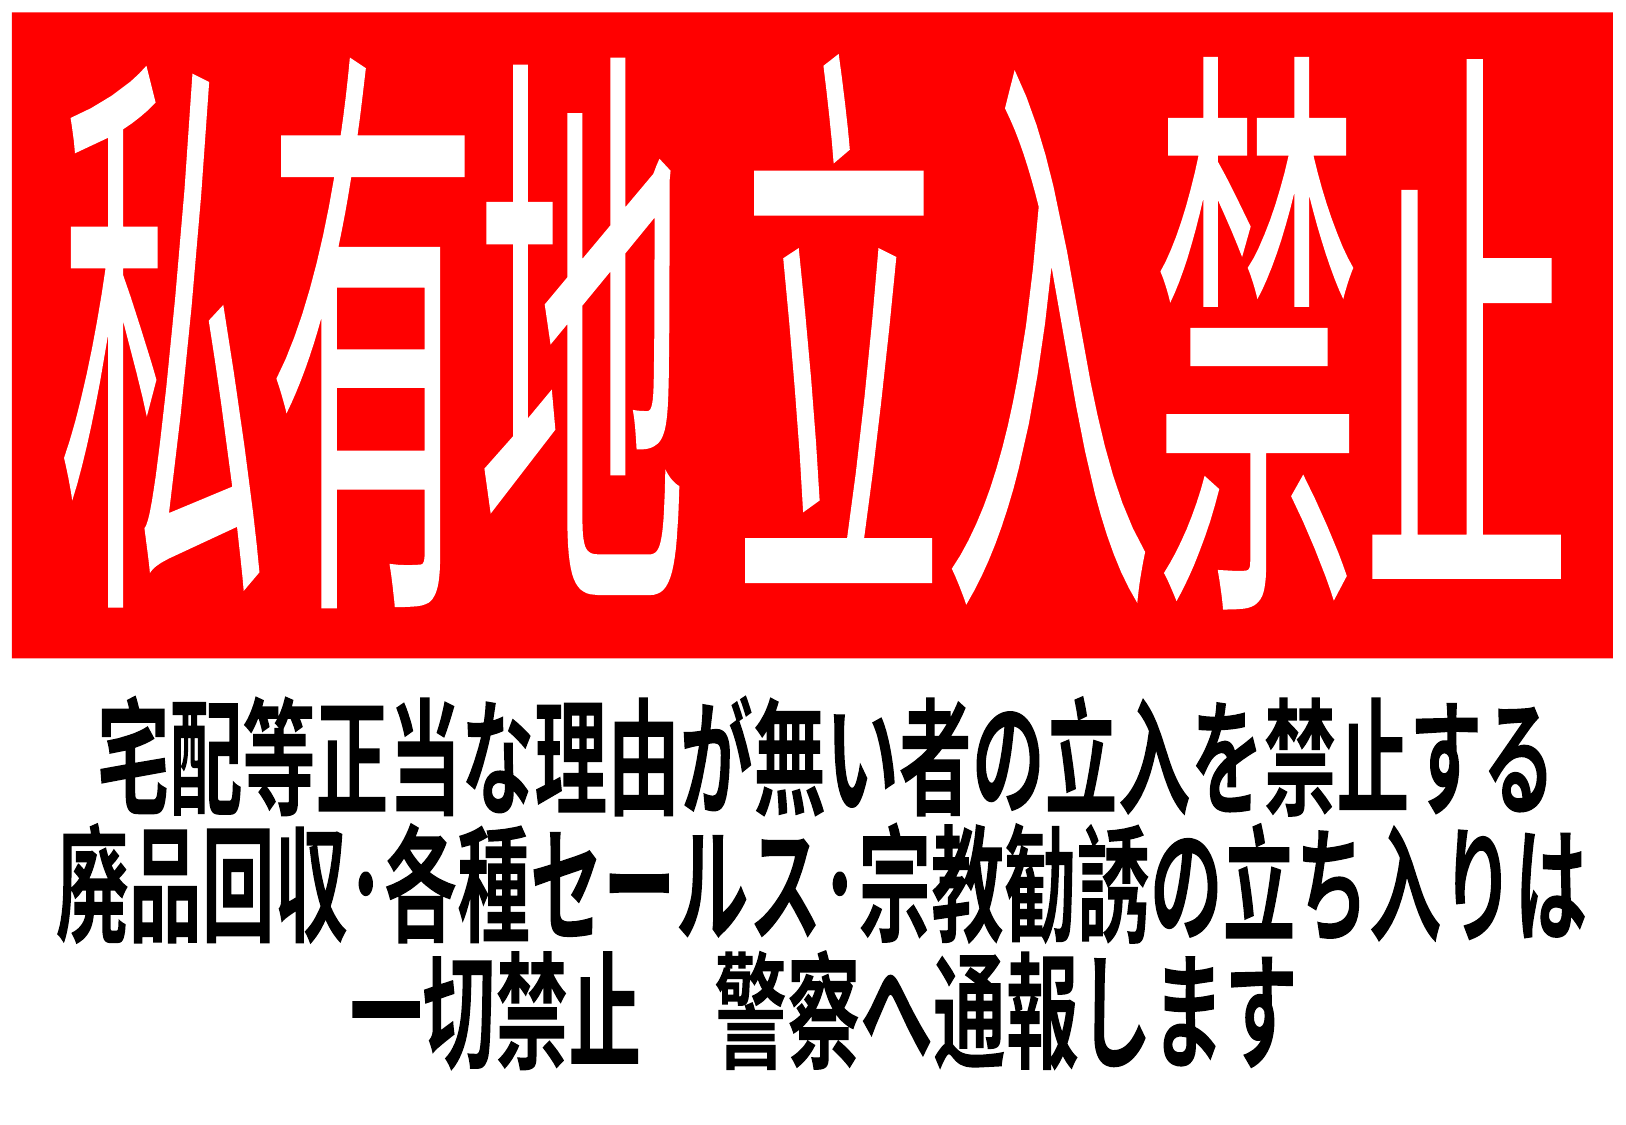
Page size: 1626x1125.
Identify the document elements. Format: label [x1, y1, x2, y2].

text_box [10, 10, 1615, 660]
